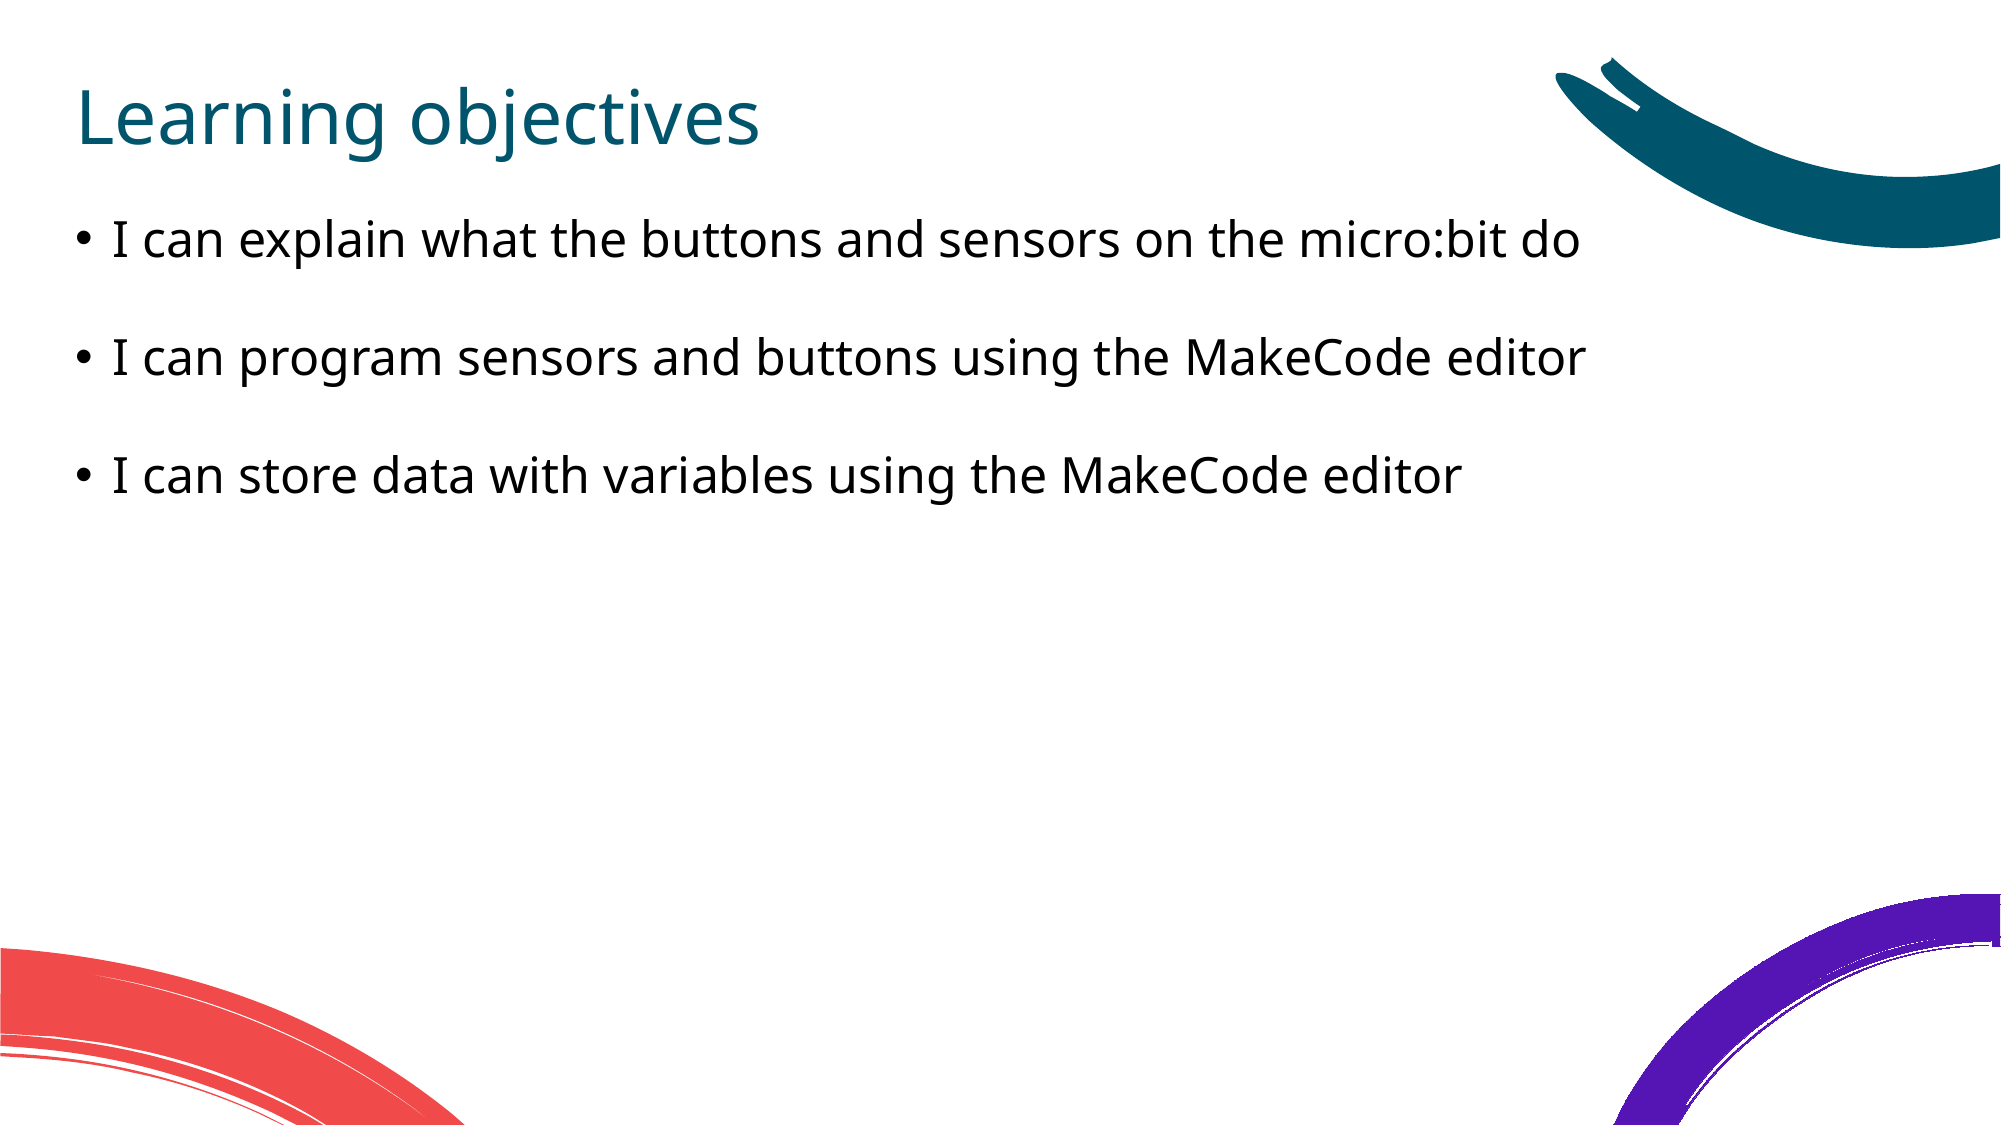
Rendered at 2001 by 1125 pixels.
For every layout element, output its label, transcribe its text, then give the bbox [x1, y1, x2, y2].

title Learning objectives [55, 50, 1828, 183]
list I can explain what the buttons and sensors on the micro:bit do I can program sensors and buttons using the MakeCode editor I can store data with variables using the MakeCode editor [55, 183, 1828, 1002]
